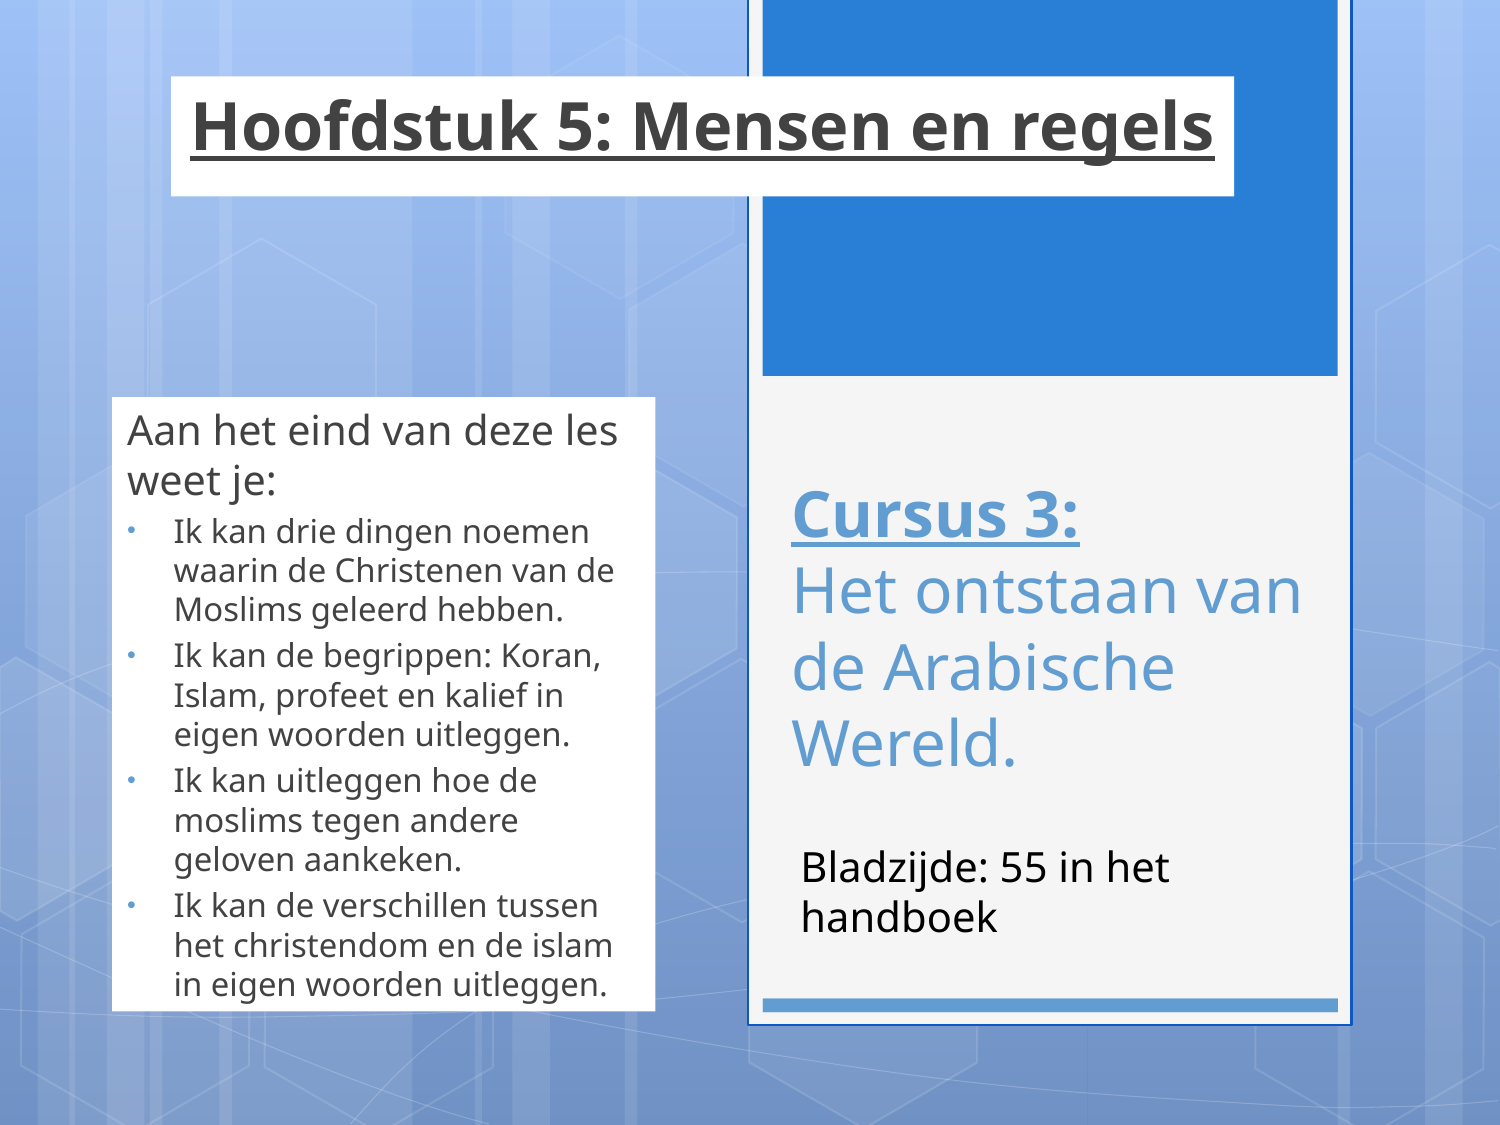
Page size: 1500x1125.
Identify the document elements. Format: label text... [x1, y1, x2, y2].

text_box Hoofdstuk 5: Mensen en regels [171, 76, 1235, 197]
subtitle Aan het eind van deze les weet je: Ik kan drie dingen noemen waarin de Christenen van de Moslims geleerd hebben. Ik kan de begrippen: Koran, Islam, profeet en kalief in eigen woorden uitleggen. Ik kan uitleggen hoe de moslims tegen andere geloven aankeken. Ik kan de verschillen tussen het christendom en de islam in eigen woorden uitleggen. [112, 397, 656, 1012]
text_box Bladzijde: 55 in het handboek [785, 668, 1329, 948]
title Cursus 3: Het ontstaan van de Arabische Wereld. [776, 444, 1320, 787]
